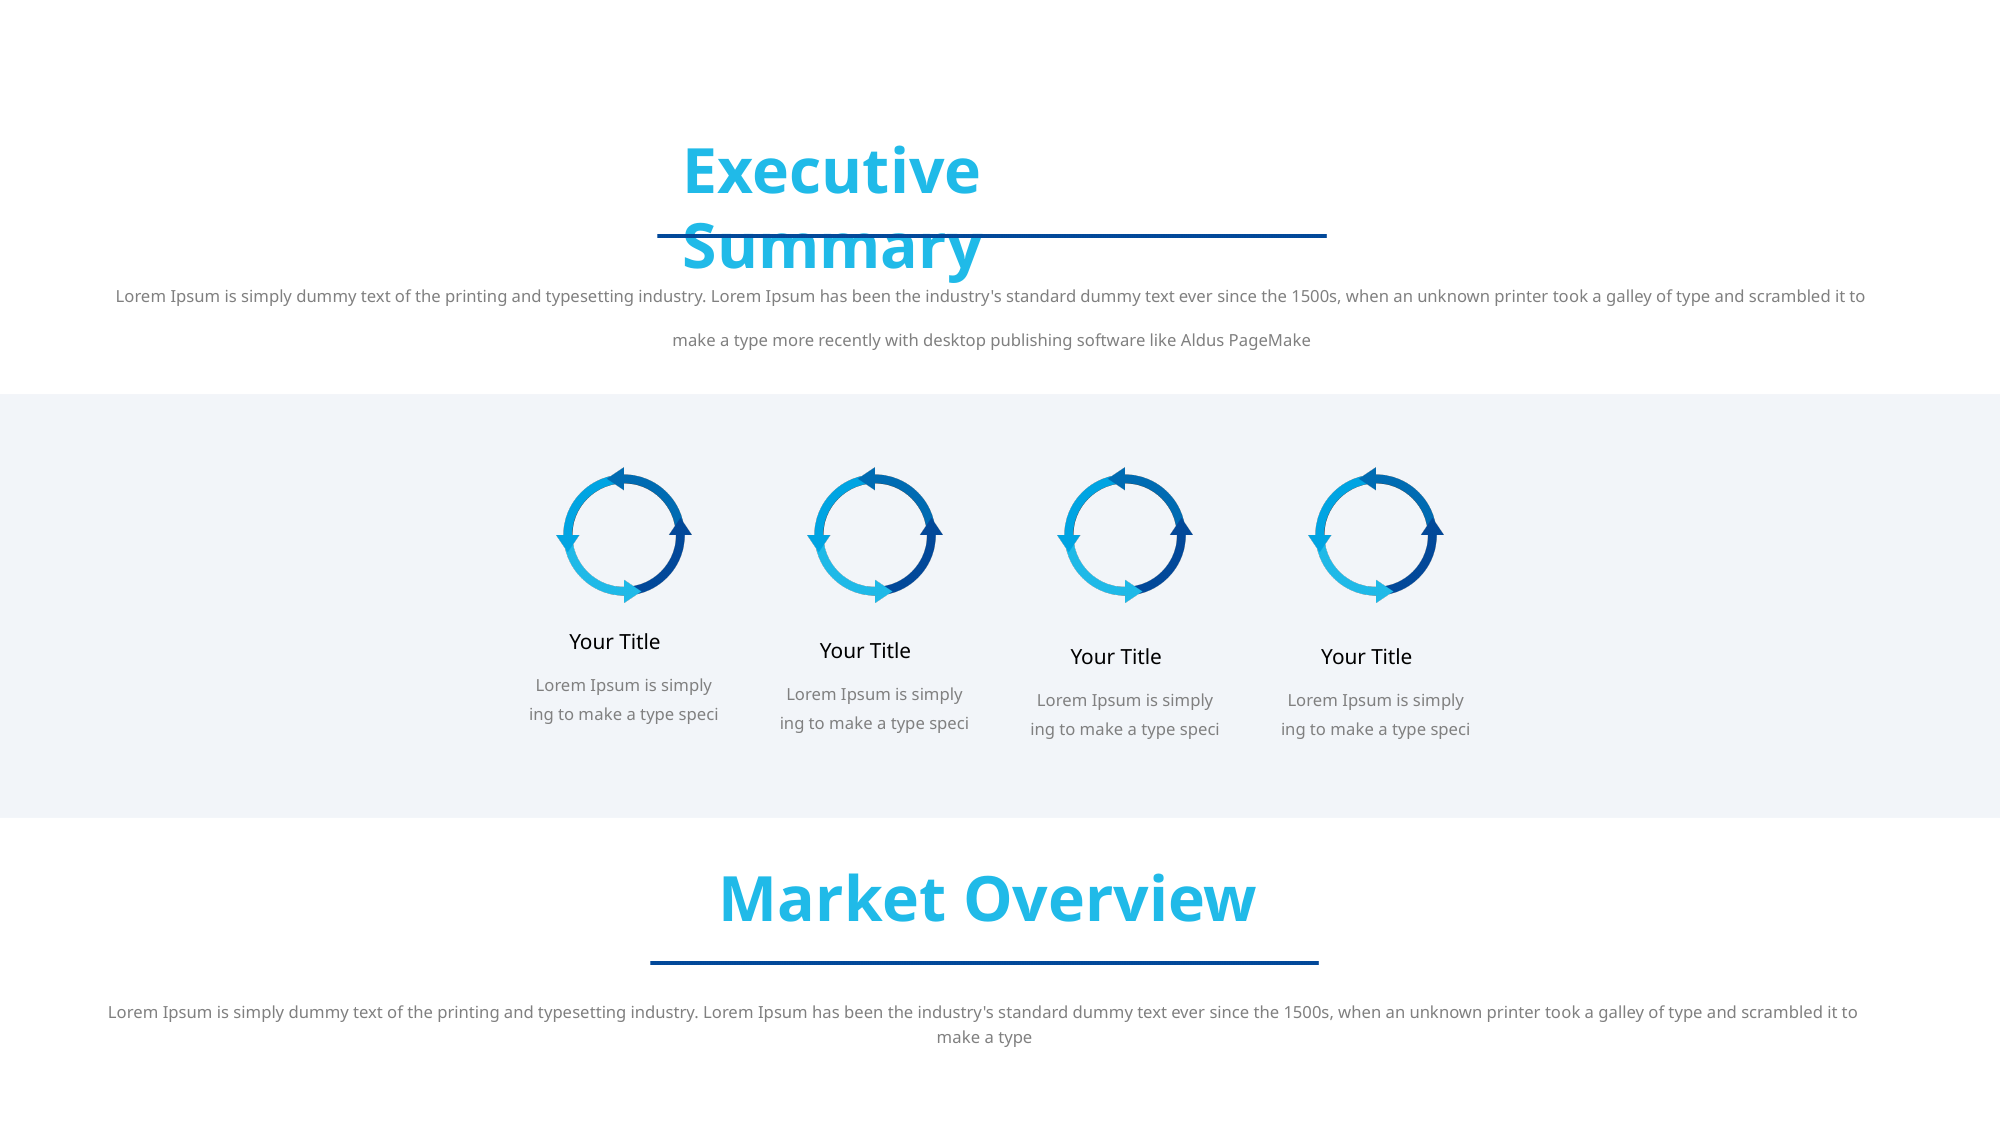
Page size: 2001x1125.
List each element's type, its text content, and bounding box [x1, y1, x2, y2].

picture [650, 961, 1319, 965]
picture [657, 234, 1327, 238]
picture [0, 394, 2000, 818]
text_box Executive Summary [667, 123, 1309, 234]
text_box Executive Summary [667, 238, 1309, 254]
text_box Lorem Ipsum is simply dummy text of the printing and typesetting industry. Lorem Ipsum has been the industry's standard dummy text ever since the 1500s, when an unknown printer took a galley of type and scrambled it to make a type [76, 989, 1893, 1055]
text_box Lorem Ipsum is simply dummy text of the printing and typesetting industry. Lorem Ipsum has been the industry's standard dummy text ever since the 1500s, when an unknown printer took a galley of type and scrambled it to make a type more recently with desktop publishing software like Aldus PageMake [84, 254, 1900, 357]
text_box Market Overview [699, 851, 1278, 941]
